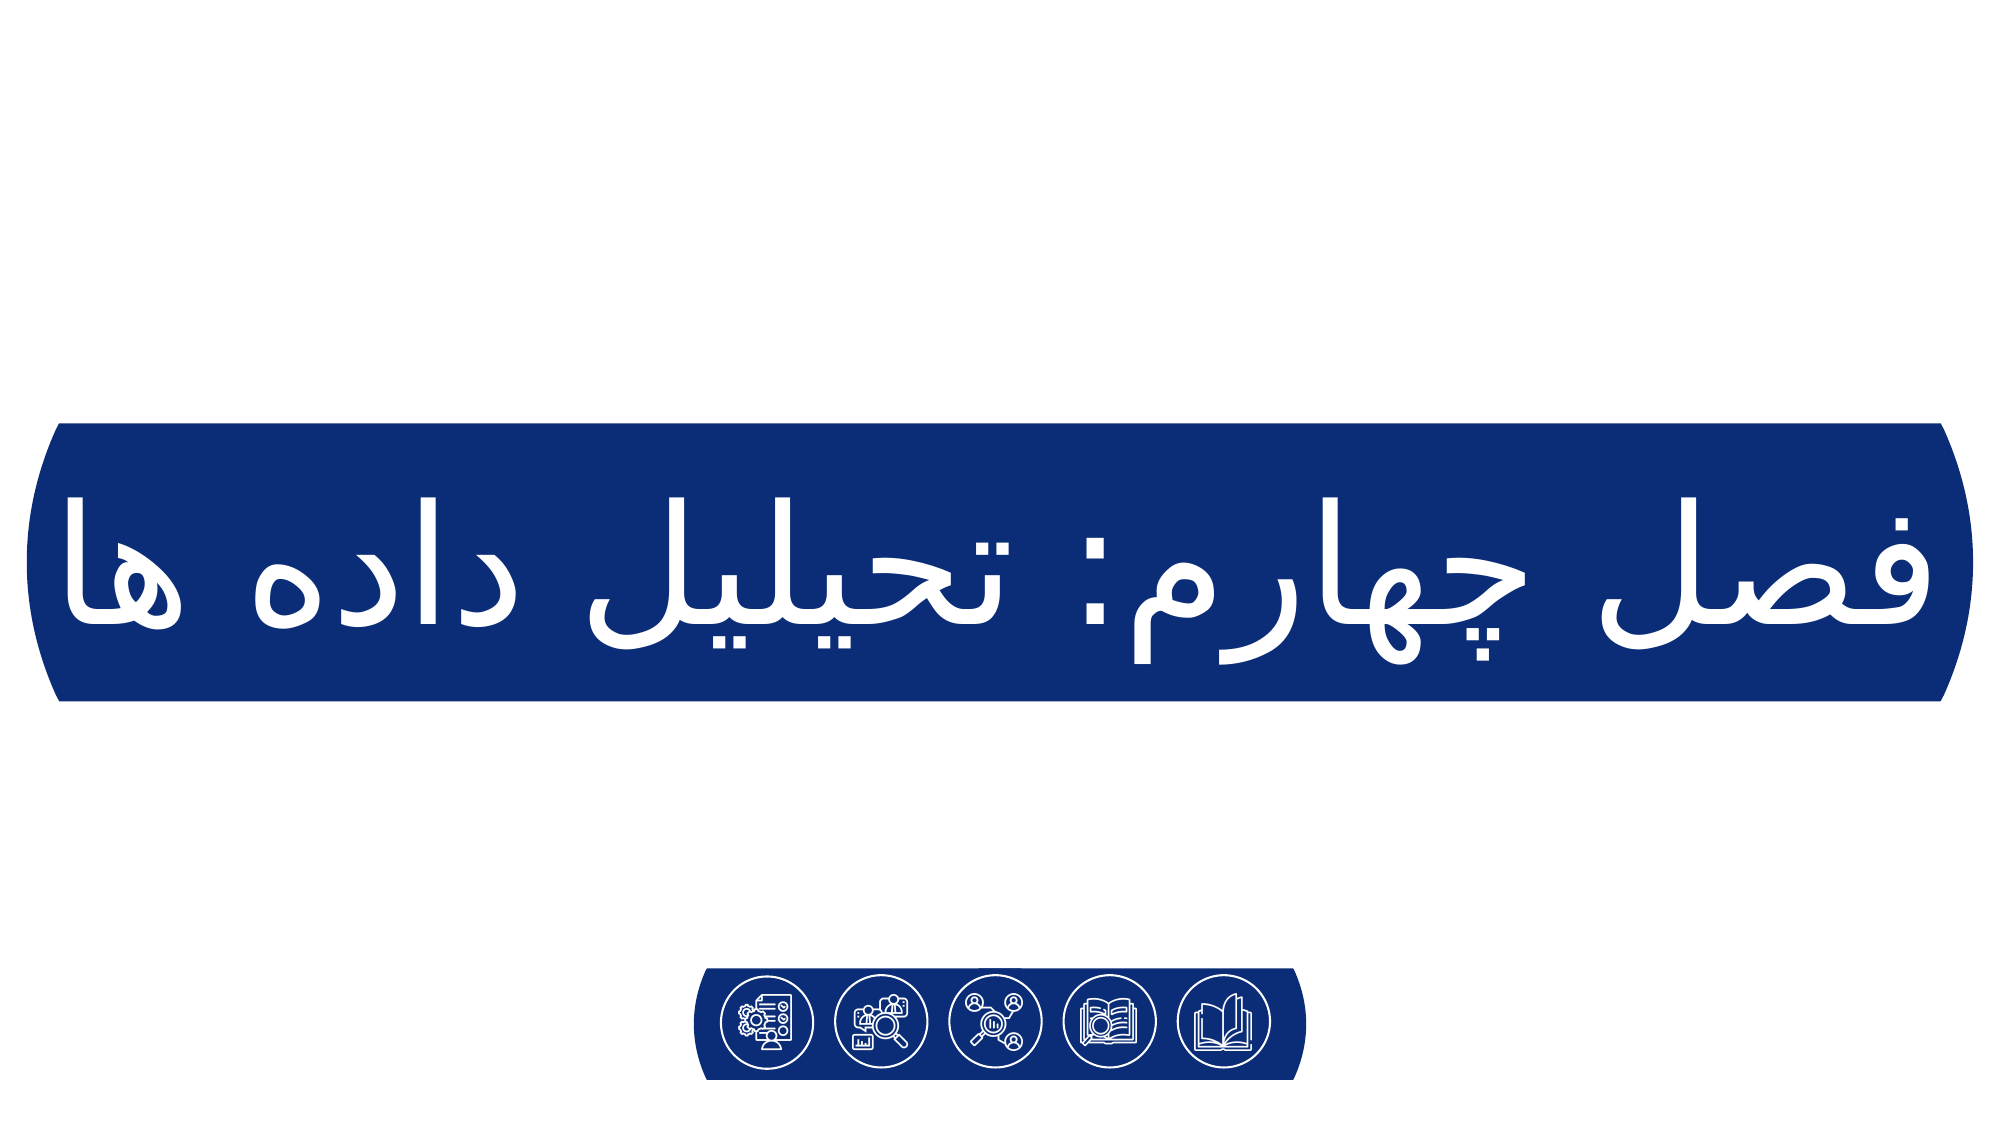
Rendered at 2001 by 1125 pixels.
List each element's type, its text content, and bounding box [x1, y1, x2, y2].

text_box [720, 975, 1270, 1069]
text_box فصل چهارم: تحیلیل داده ها [23, 450, 1972, 665]
